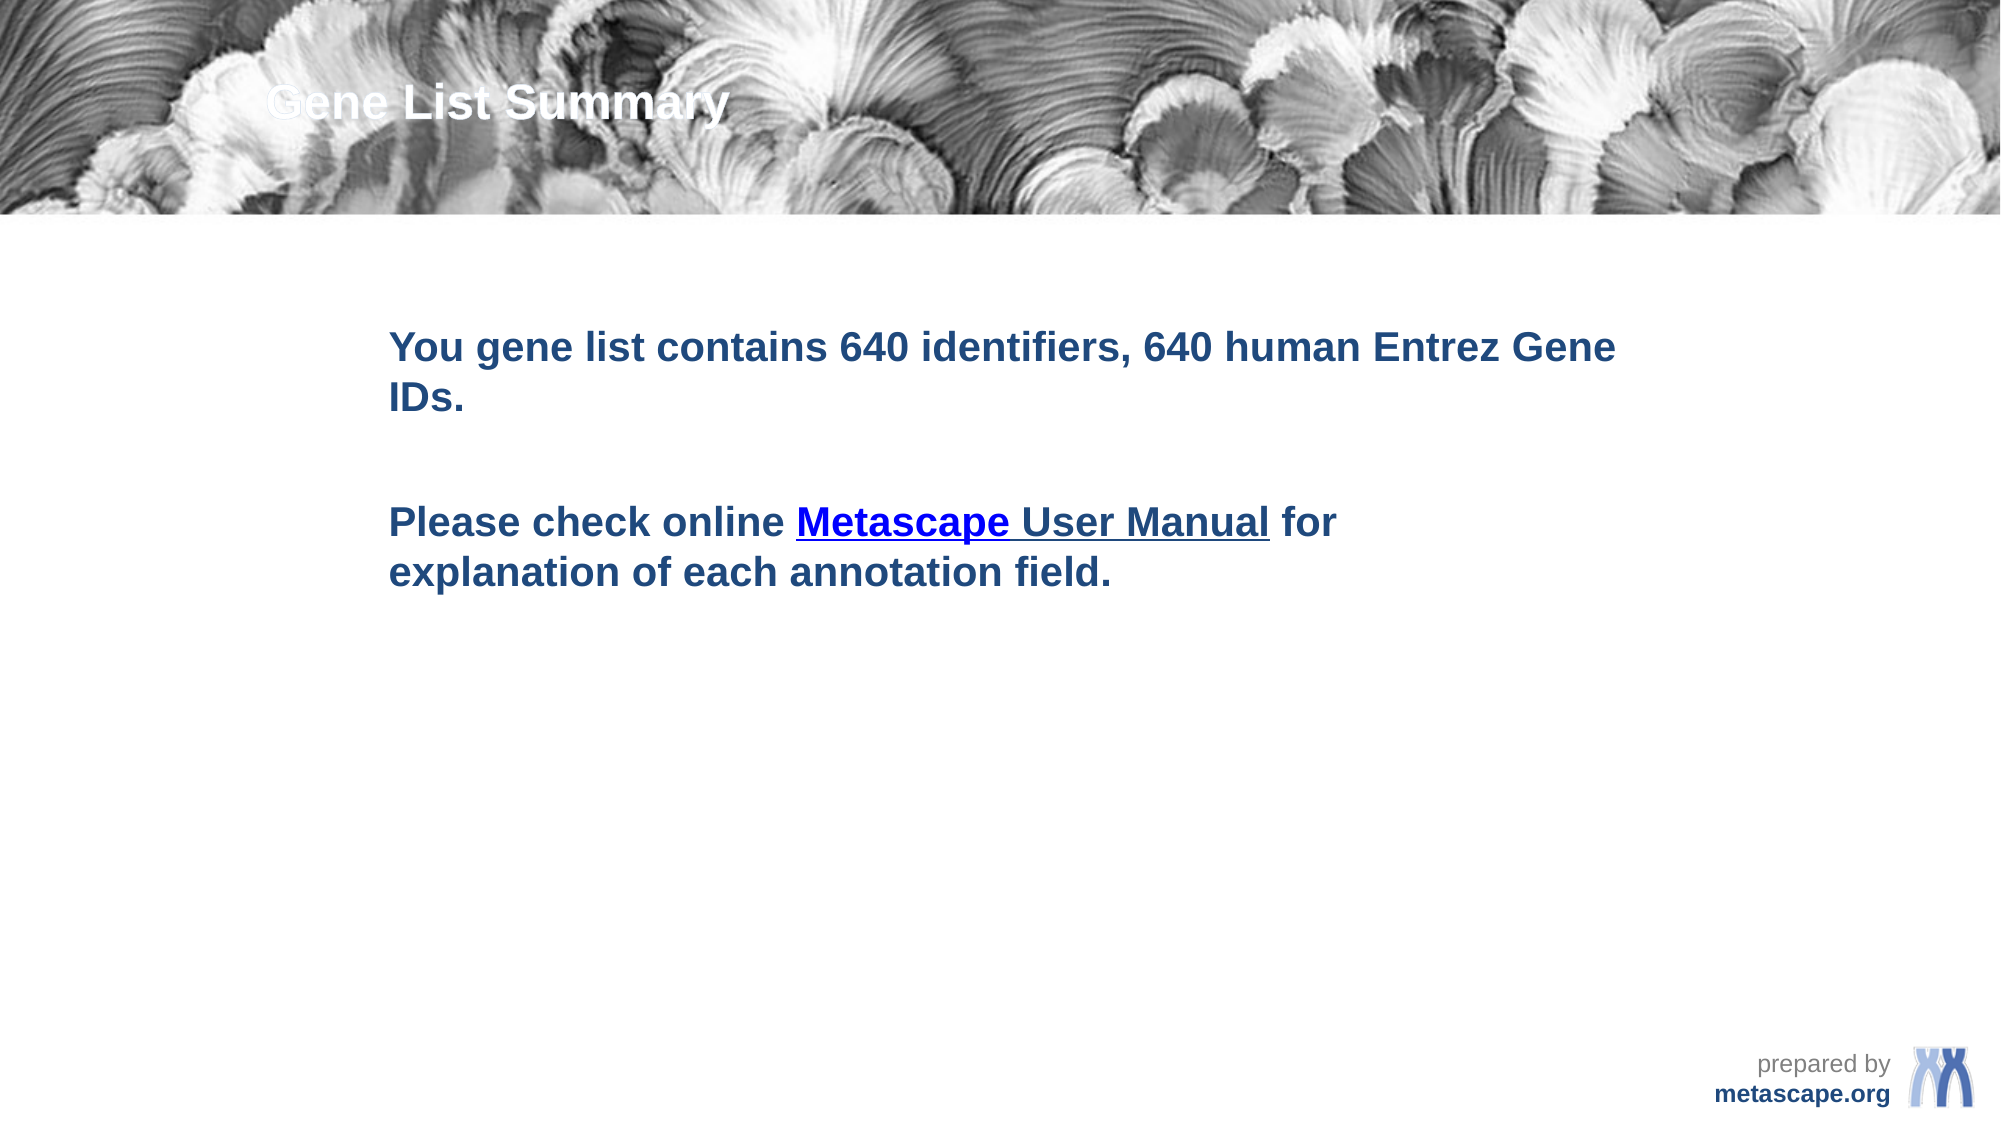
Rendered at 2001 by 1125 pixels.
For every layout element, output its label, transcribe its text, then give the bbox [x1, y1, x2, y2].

text_box You gene list contains 640 identifiers, 640 human Entrez Gene IDs. [373, 311, 1647, 427]
title Gene List Summary [249, 61, 1600, 137]
text_box Please check online Metascape User Manual for explanation of each annotation field. [373, 487, 1526, 603]
picture [0, 0, 2001, 1125]
